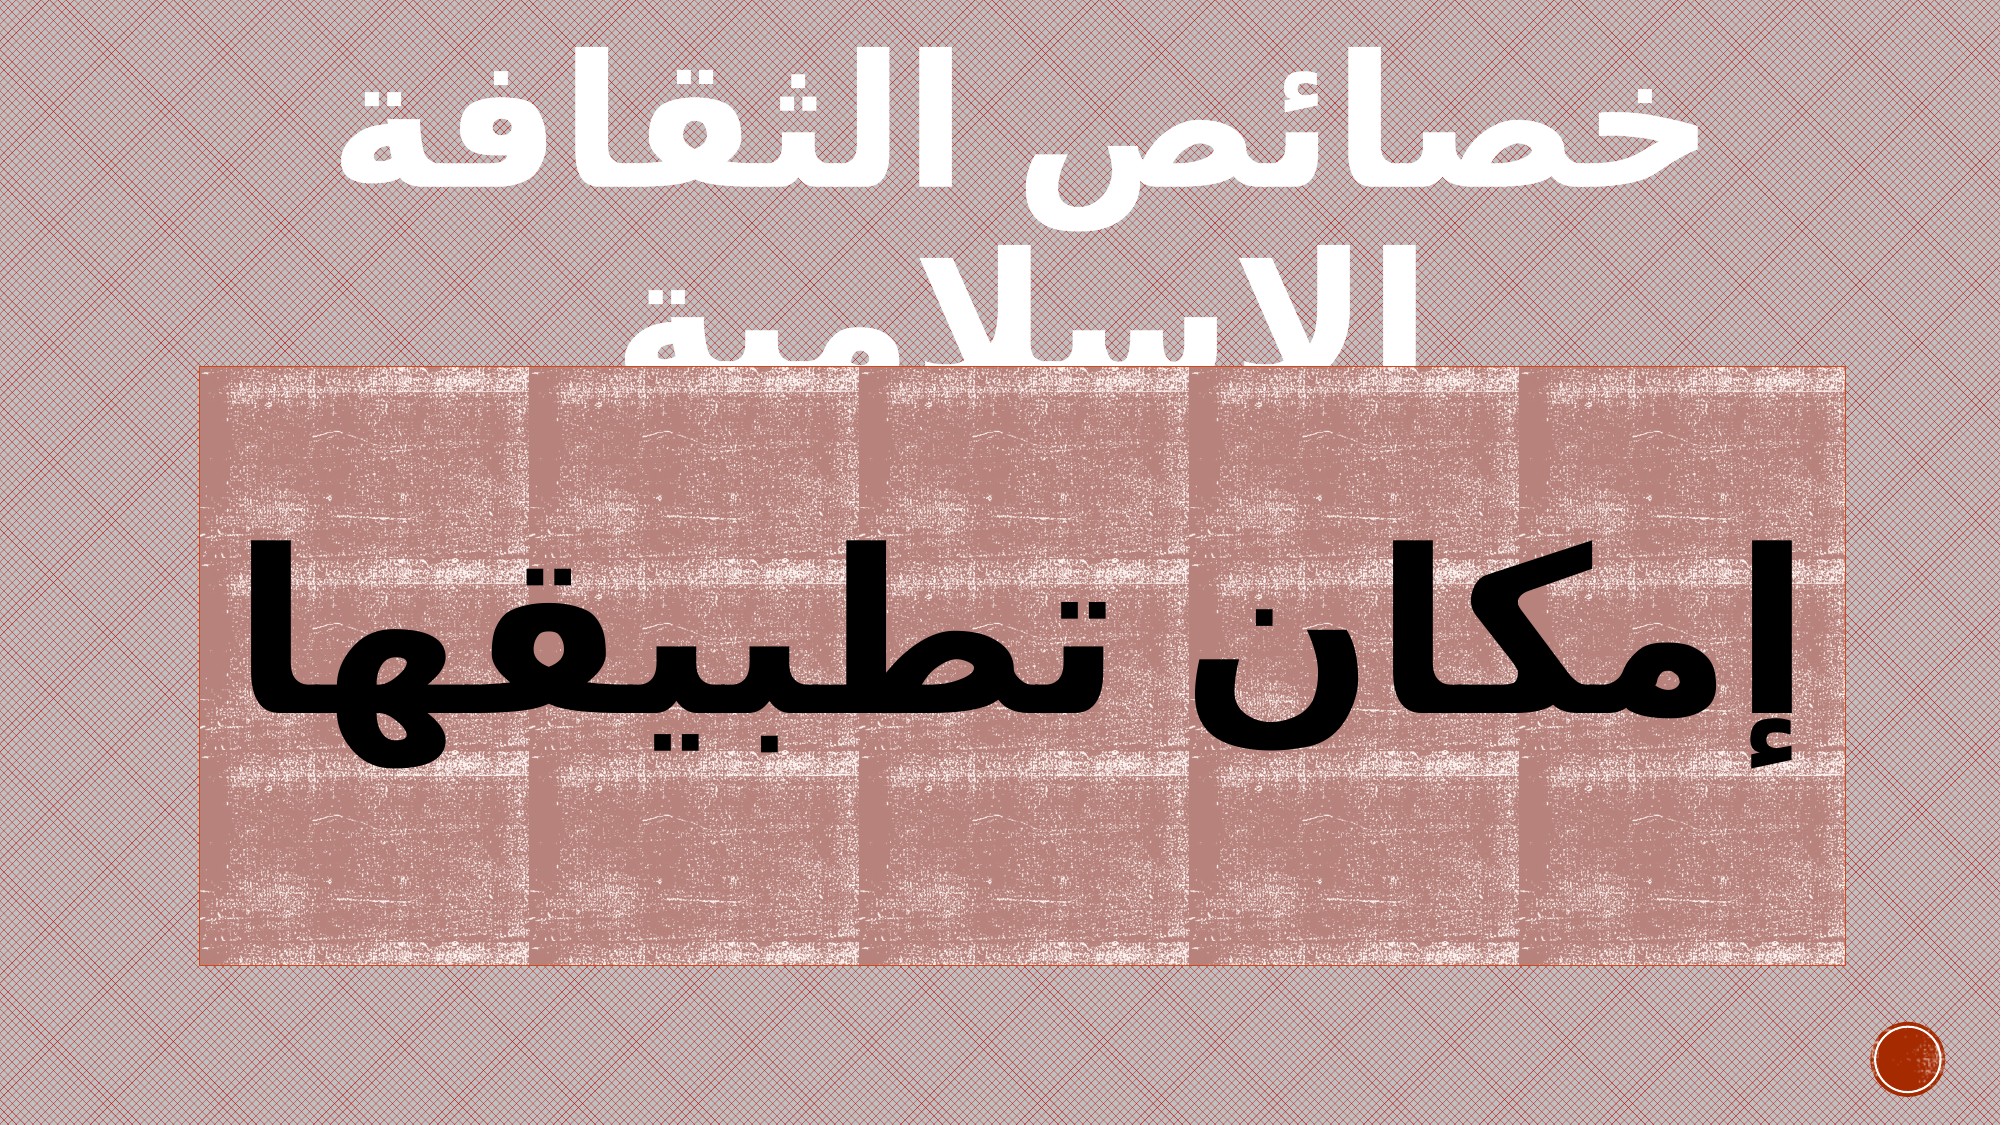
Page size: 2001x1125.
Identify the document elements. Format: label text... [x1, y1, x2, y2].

list إمكان تطبيقها [199, 366, 1846, 966]
title خصائص الثقافة الإسلامية [232, 44, 1813, 366]
